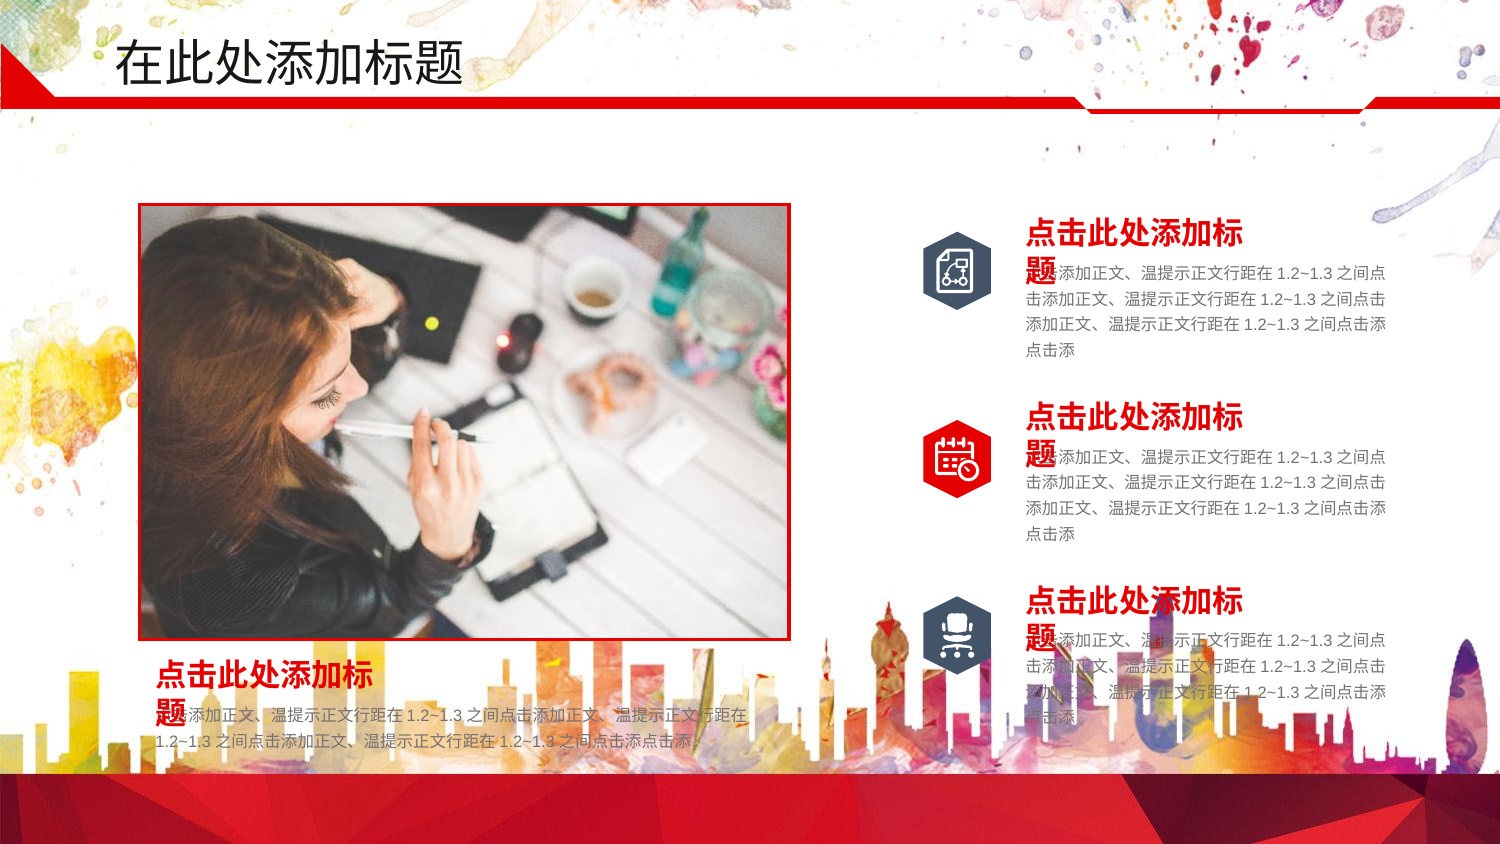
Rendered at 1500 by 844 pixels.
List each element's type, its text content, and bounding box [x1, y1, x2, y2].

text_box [1010, 206, 1407, 369]
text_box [1010, 389, 1407, 552]
picture [0, 109, 1500, 844]
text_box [923, 419, 991, 499]
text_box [923, 231, 991, 310]
text_box 点击此处添加标题 [140, 648, 420, 738]
text_box 点击添加正文、温提示正文行距在1.2~1.3之间点击添加正文、温提示正文行距在1.2~1.3之间点击添加正文、温提示正文行距在1.2~1.3之间点击添点击添 [140, 691, 788, 758]
picture [0, 0, 1500, 109]
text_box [923, 596, 991, 675]
text_box 在此处添加标题 [99, 24, 480, 99]
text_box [1010, 573, 1407, 736]
